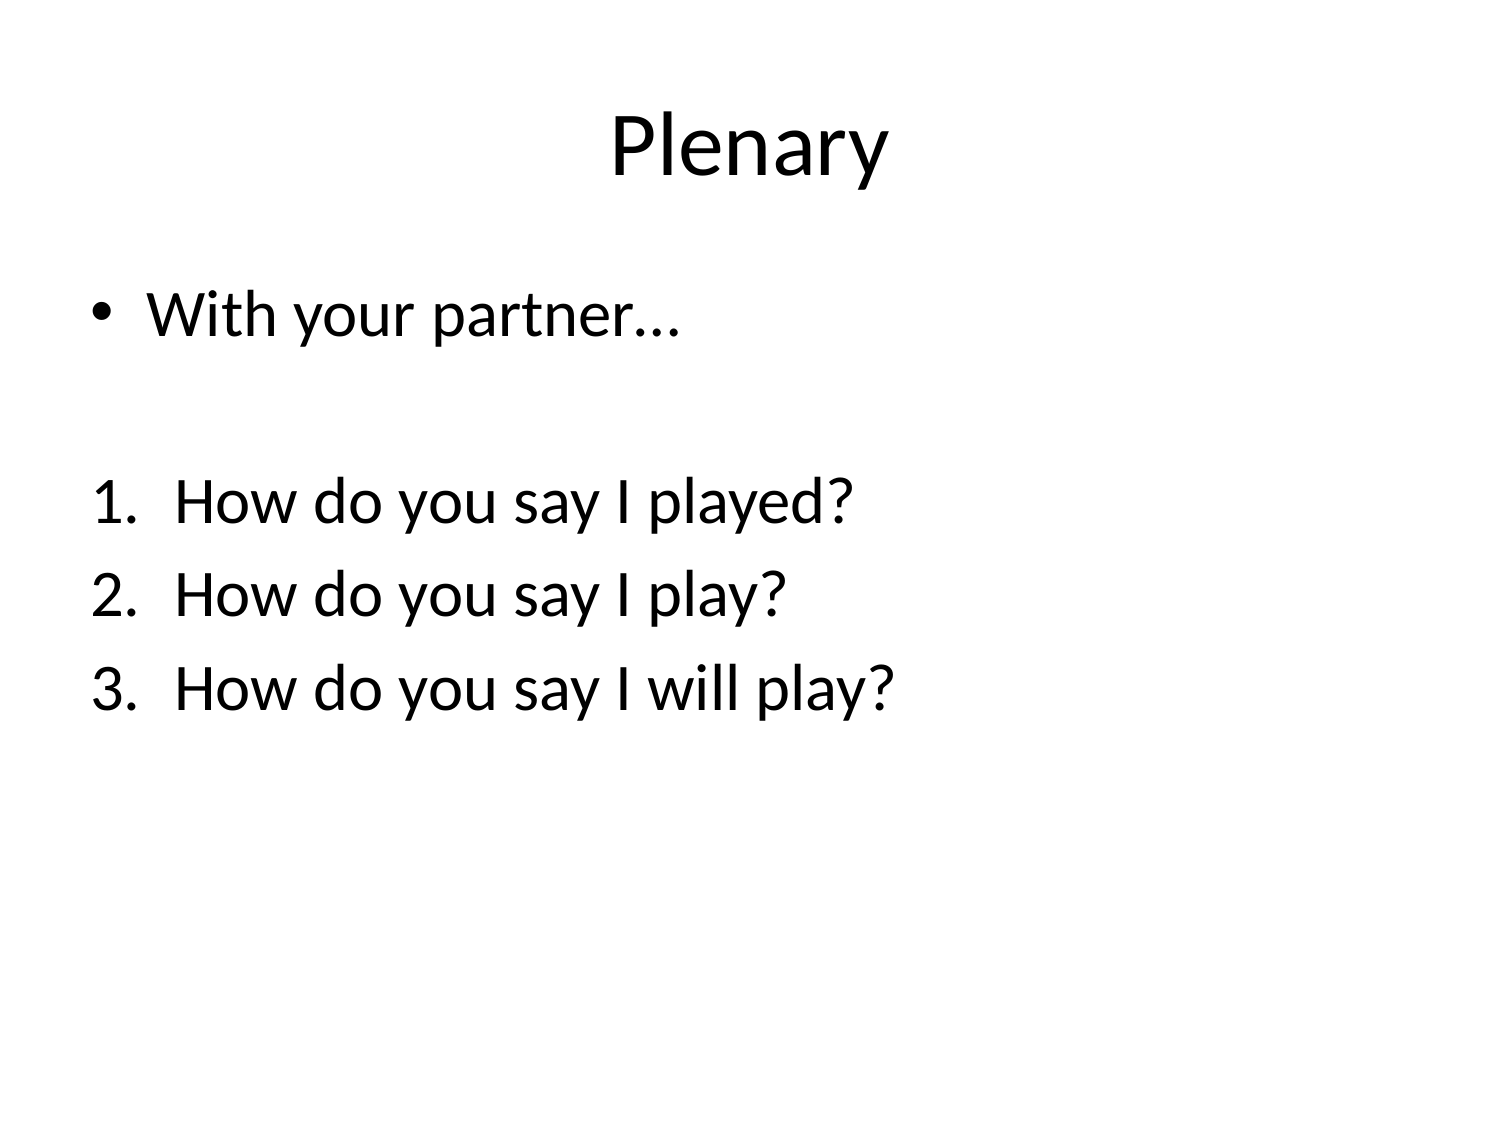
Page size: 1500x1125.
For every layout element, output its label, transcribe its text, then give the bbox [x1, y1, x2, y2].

list With your partner… How do you say I played? How do you say I play? How do you say I will play? [75, 262, 1425, 1005]
title Plenary [75, 45, 1425, 233]
